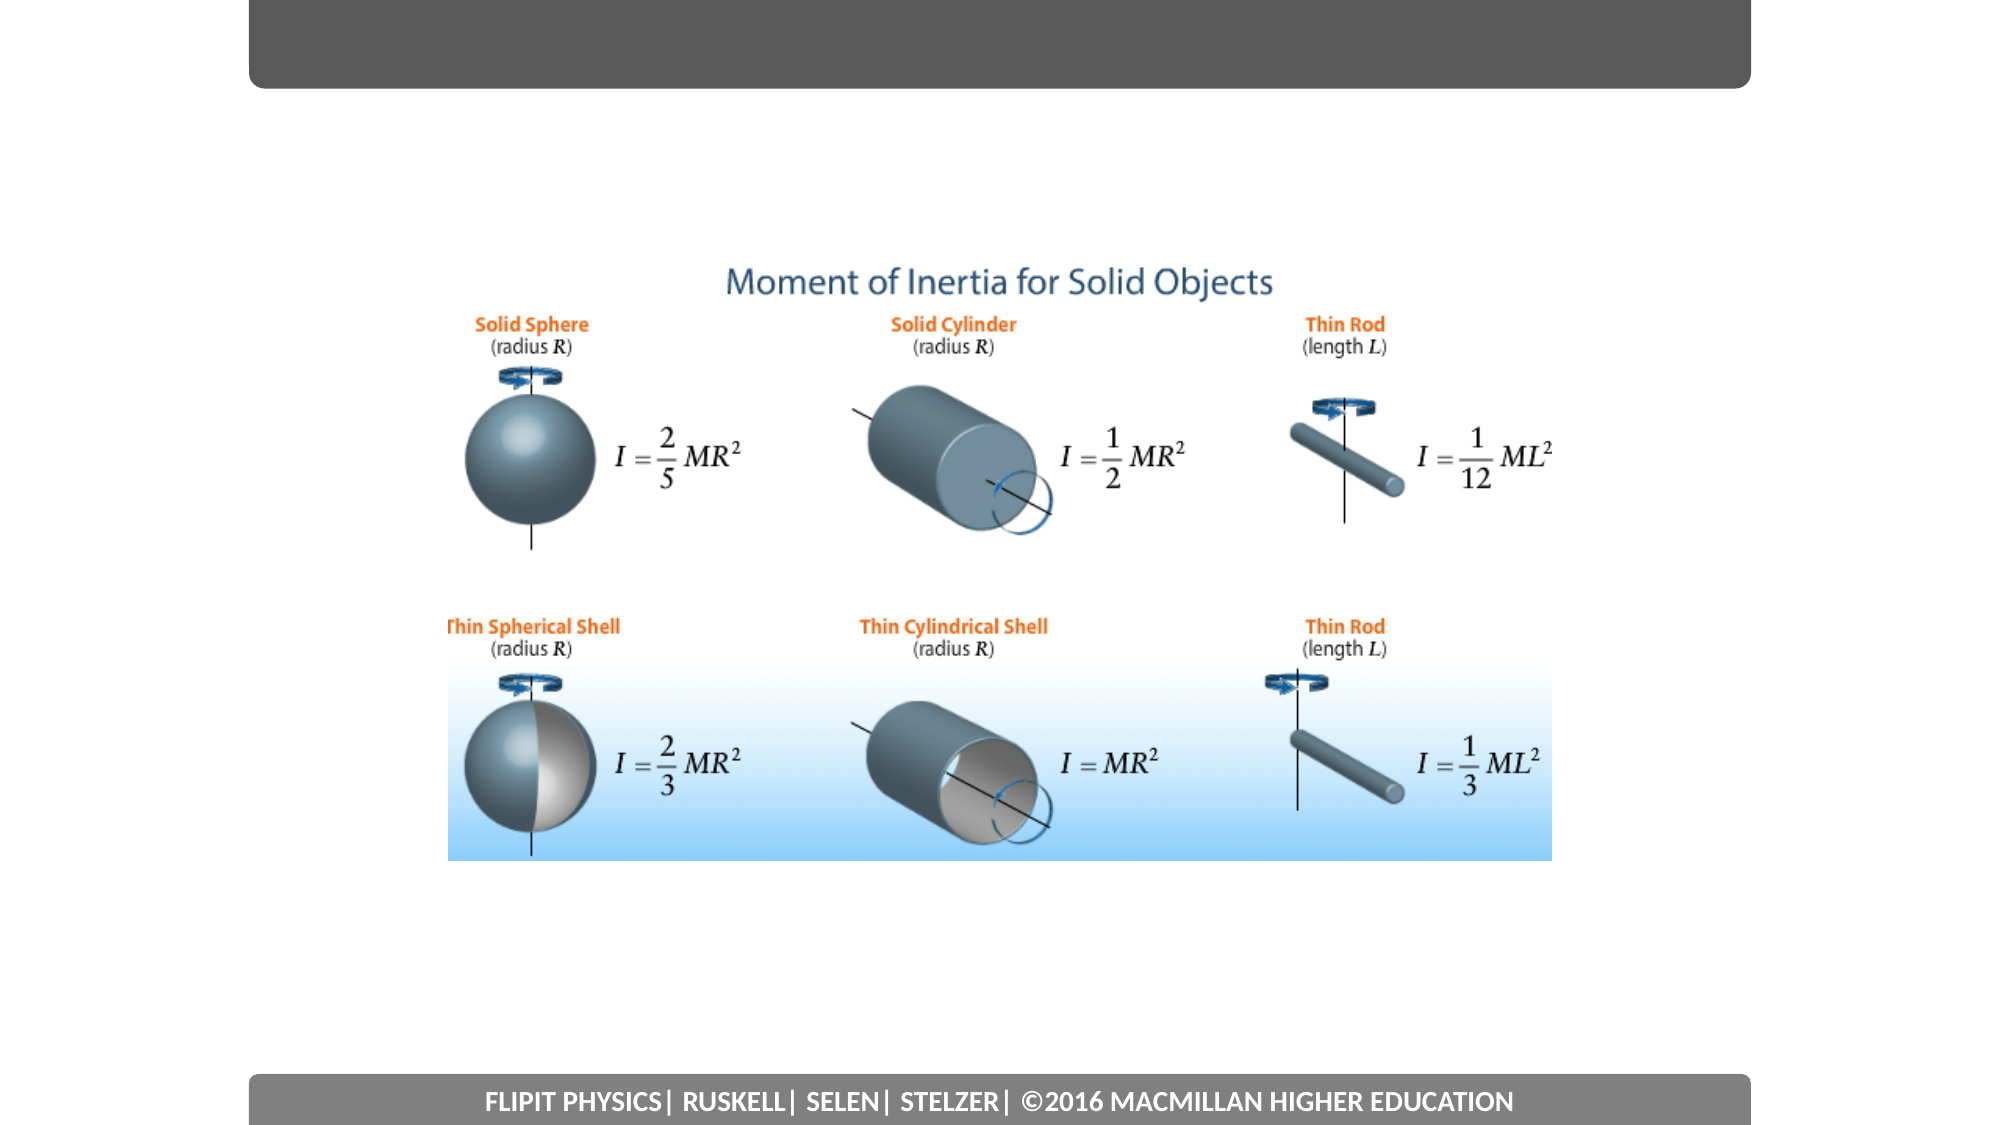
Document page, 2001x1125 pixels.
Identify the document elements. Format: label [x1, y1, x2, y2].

text_box [249, 1074, 1750, 1125]
picture [448, 263, 1552, 861]
text_box [248, 0, 1752, 89]
